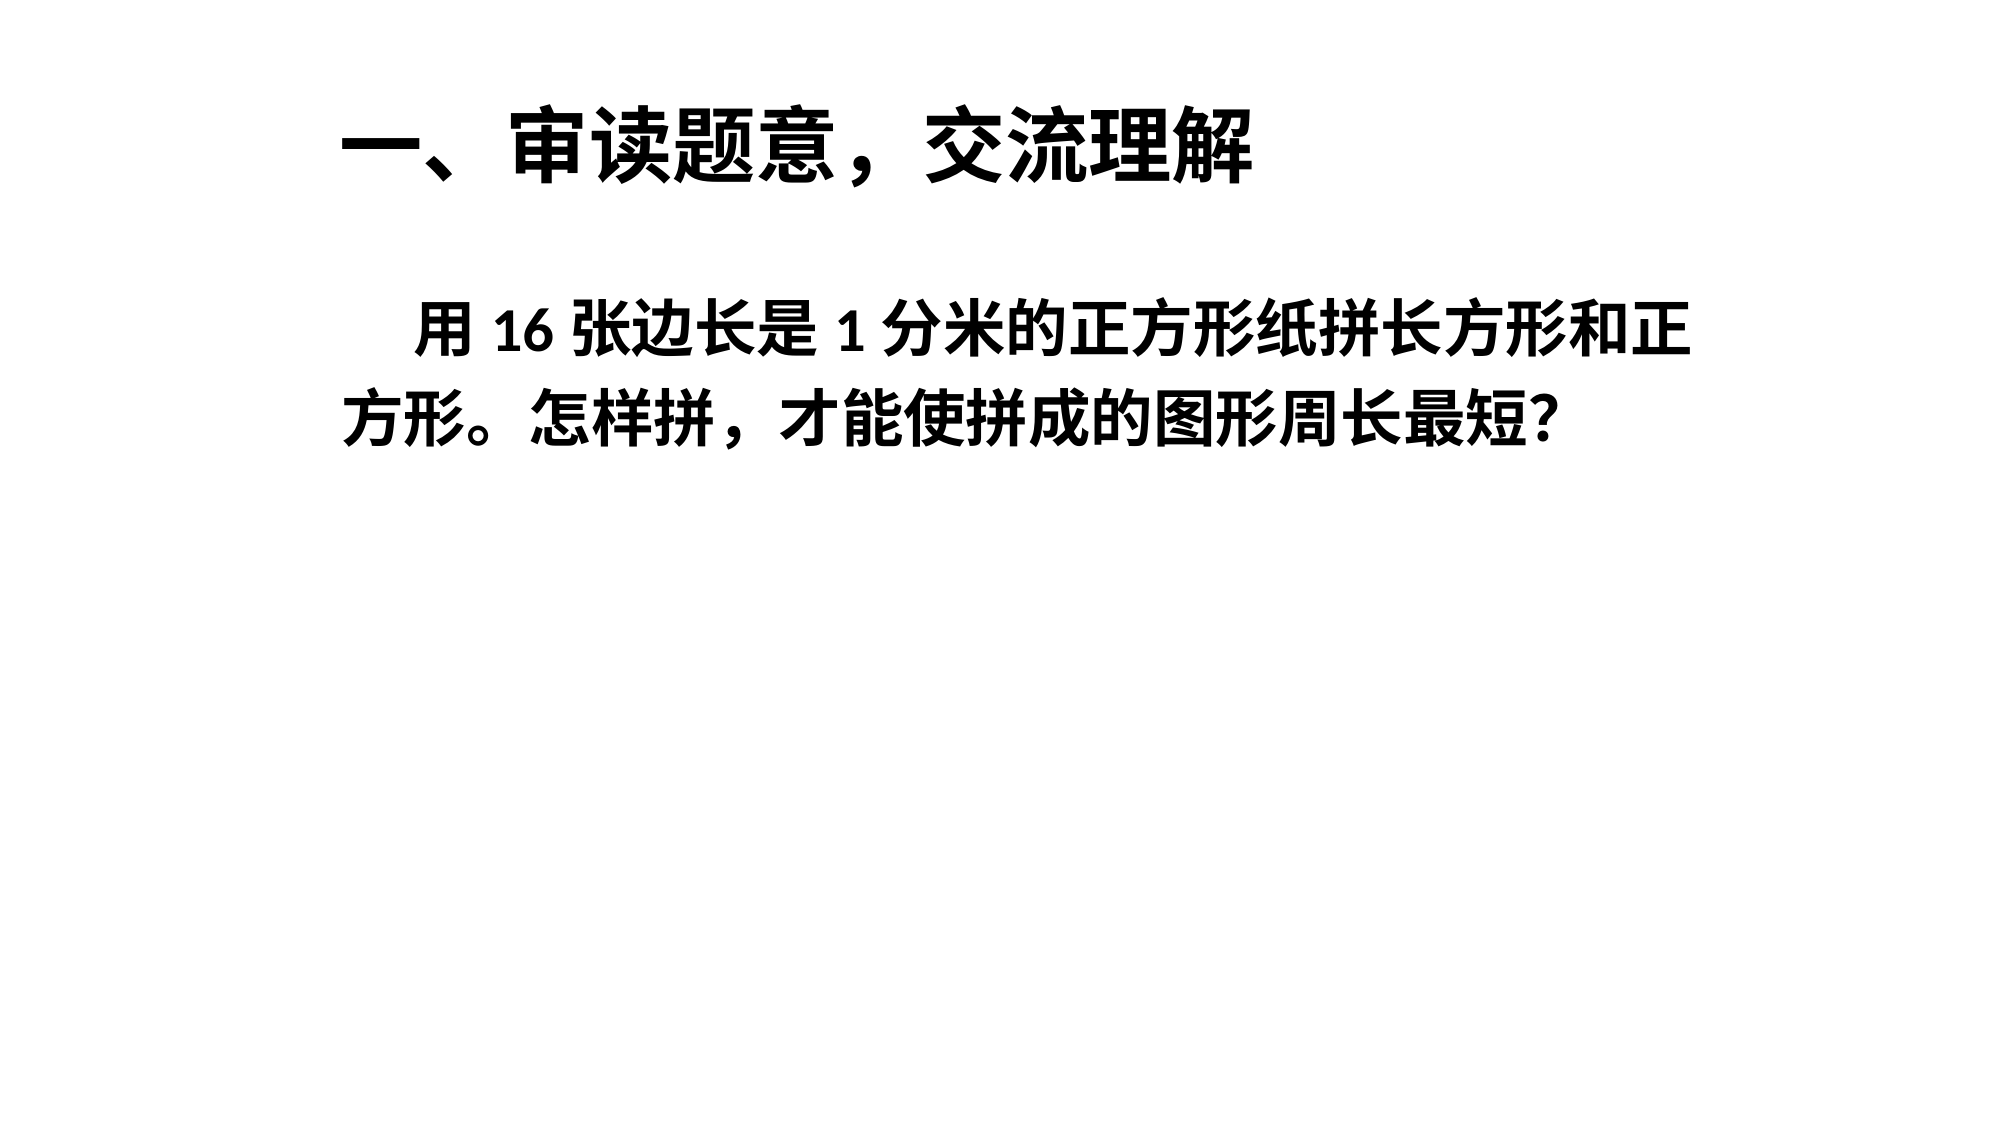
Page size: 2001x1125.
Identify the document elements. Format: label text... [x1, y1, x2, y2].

text_box 用16张边长是1分米的正方形纸拼长方形和正方形。怎样拼，才能使拼成的图形周长最短？ [326, 267, 1709, 462]
text_box 一、审读题意，交流理解 [324, 73, 1481, 213]
